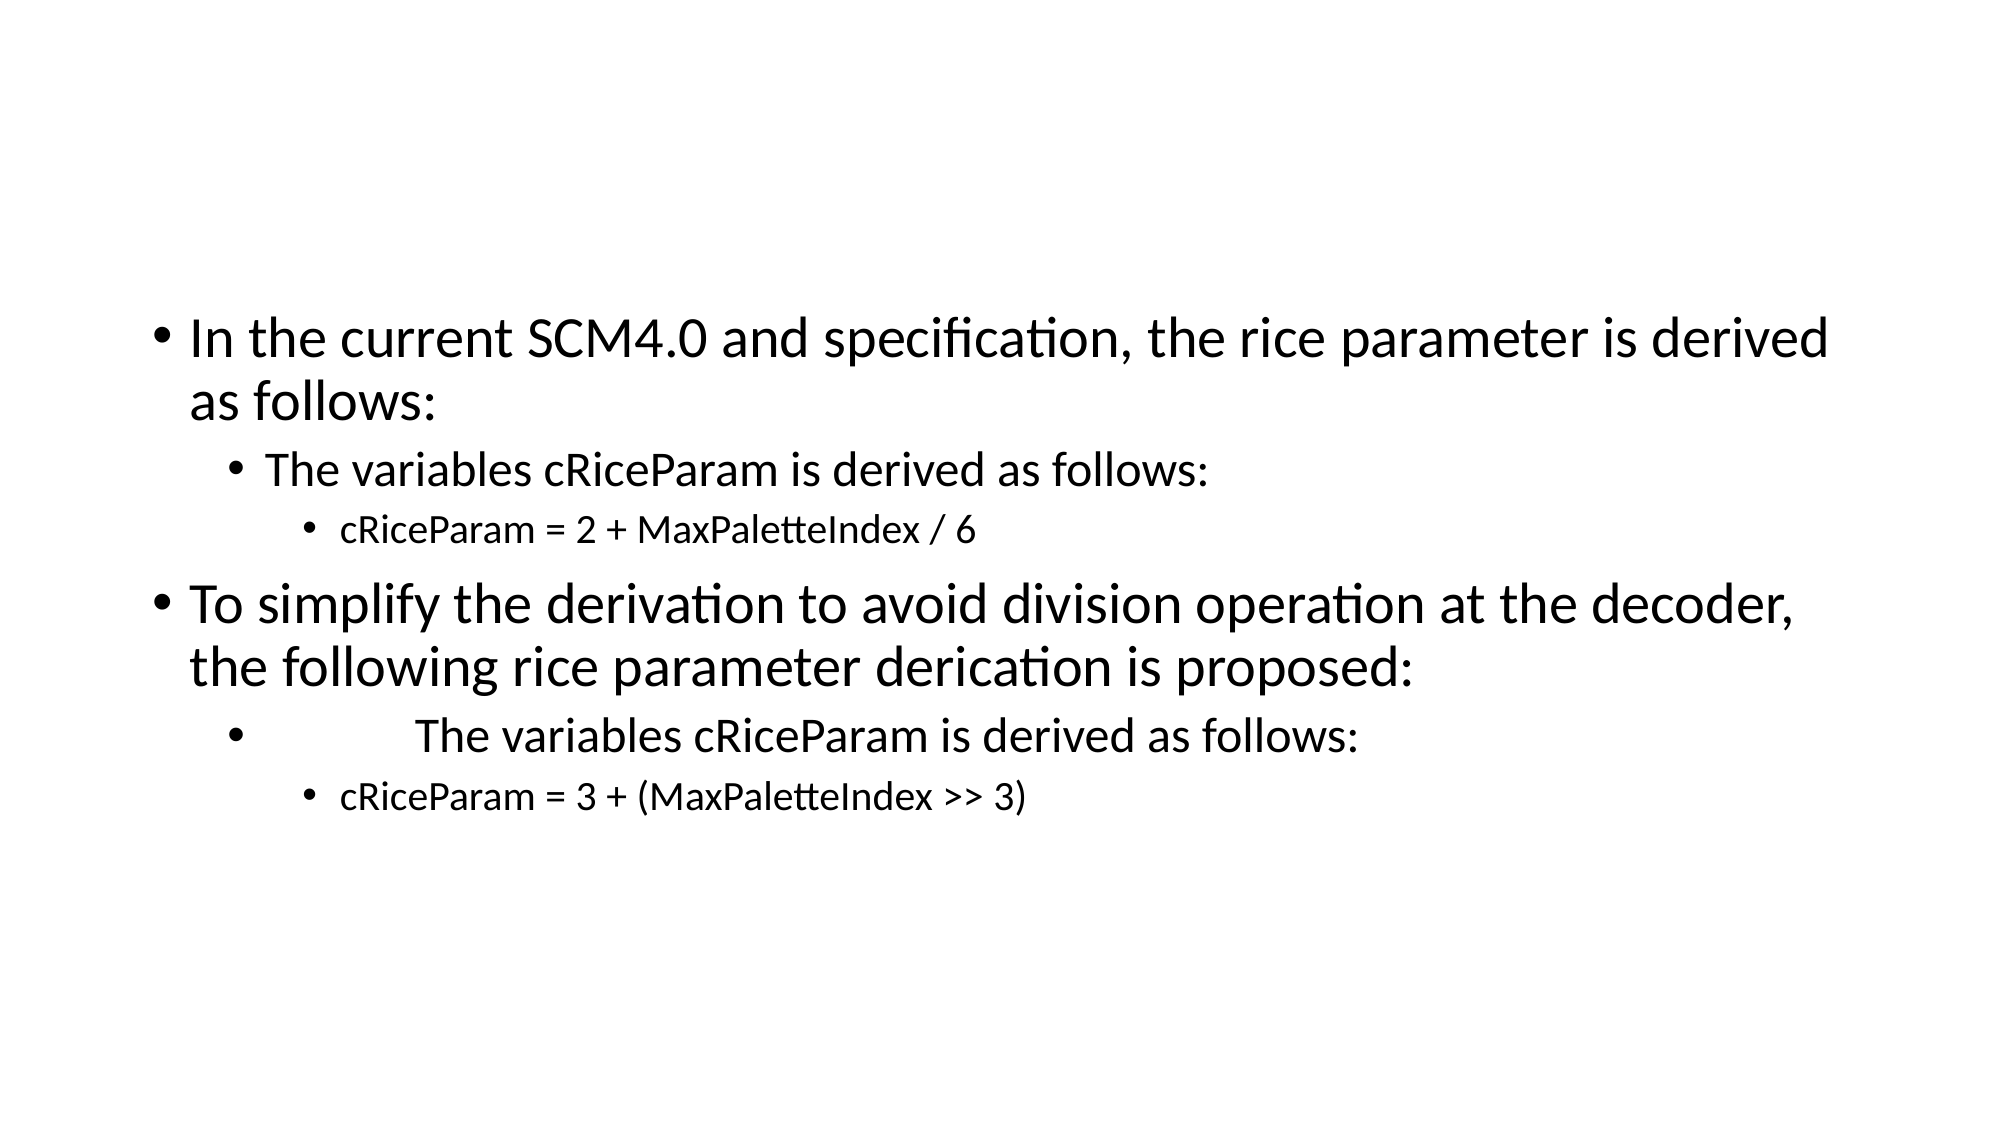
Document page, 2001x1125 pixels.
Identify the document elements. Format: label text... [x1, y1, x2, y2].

list In the current SCM4.0 and specification, the rice parameter is derived as follows: The variables cRiceParam is derived as follows: cRiceParam = 2 + MaxPaletteIndex / 6 To simplify the derivation to avoid division operation at the decoder, the following rice parameter derication is proposed: The variables cRiceParam is derived as follows: cRiceParam = 3 + (MaxPaletteIndex >> 3) [137, 299, 1863, 1014]
